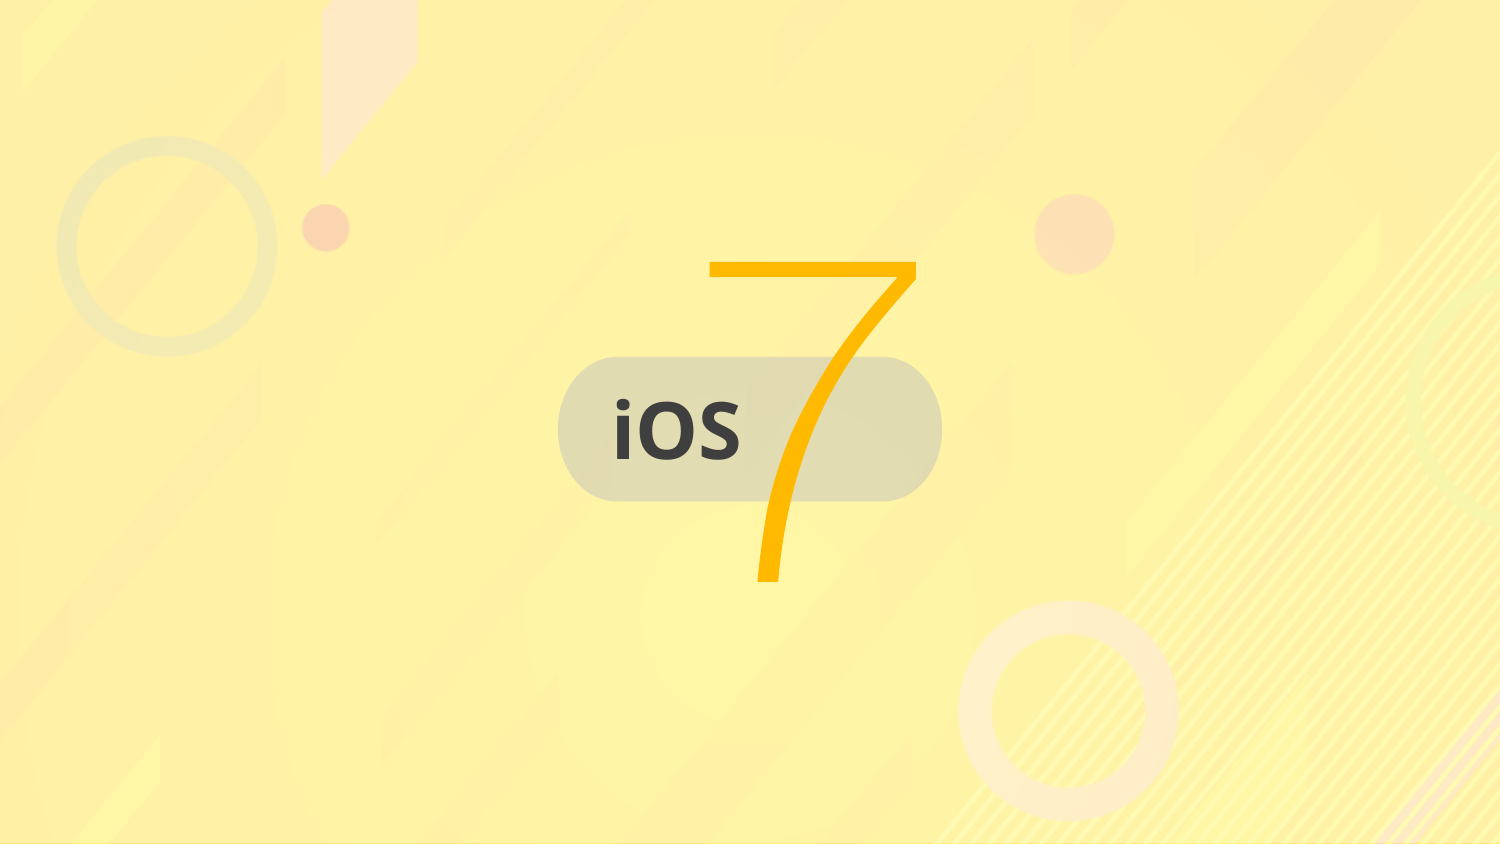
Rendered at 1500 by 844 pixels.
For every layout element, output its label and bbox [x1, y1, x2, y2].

text_box [557, 261, 943, 583]
text_box [0, 0, 1500, 844]
